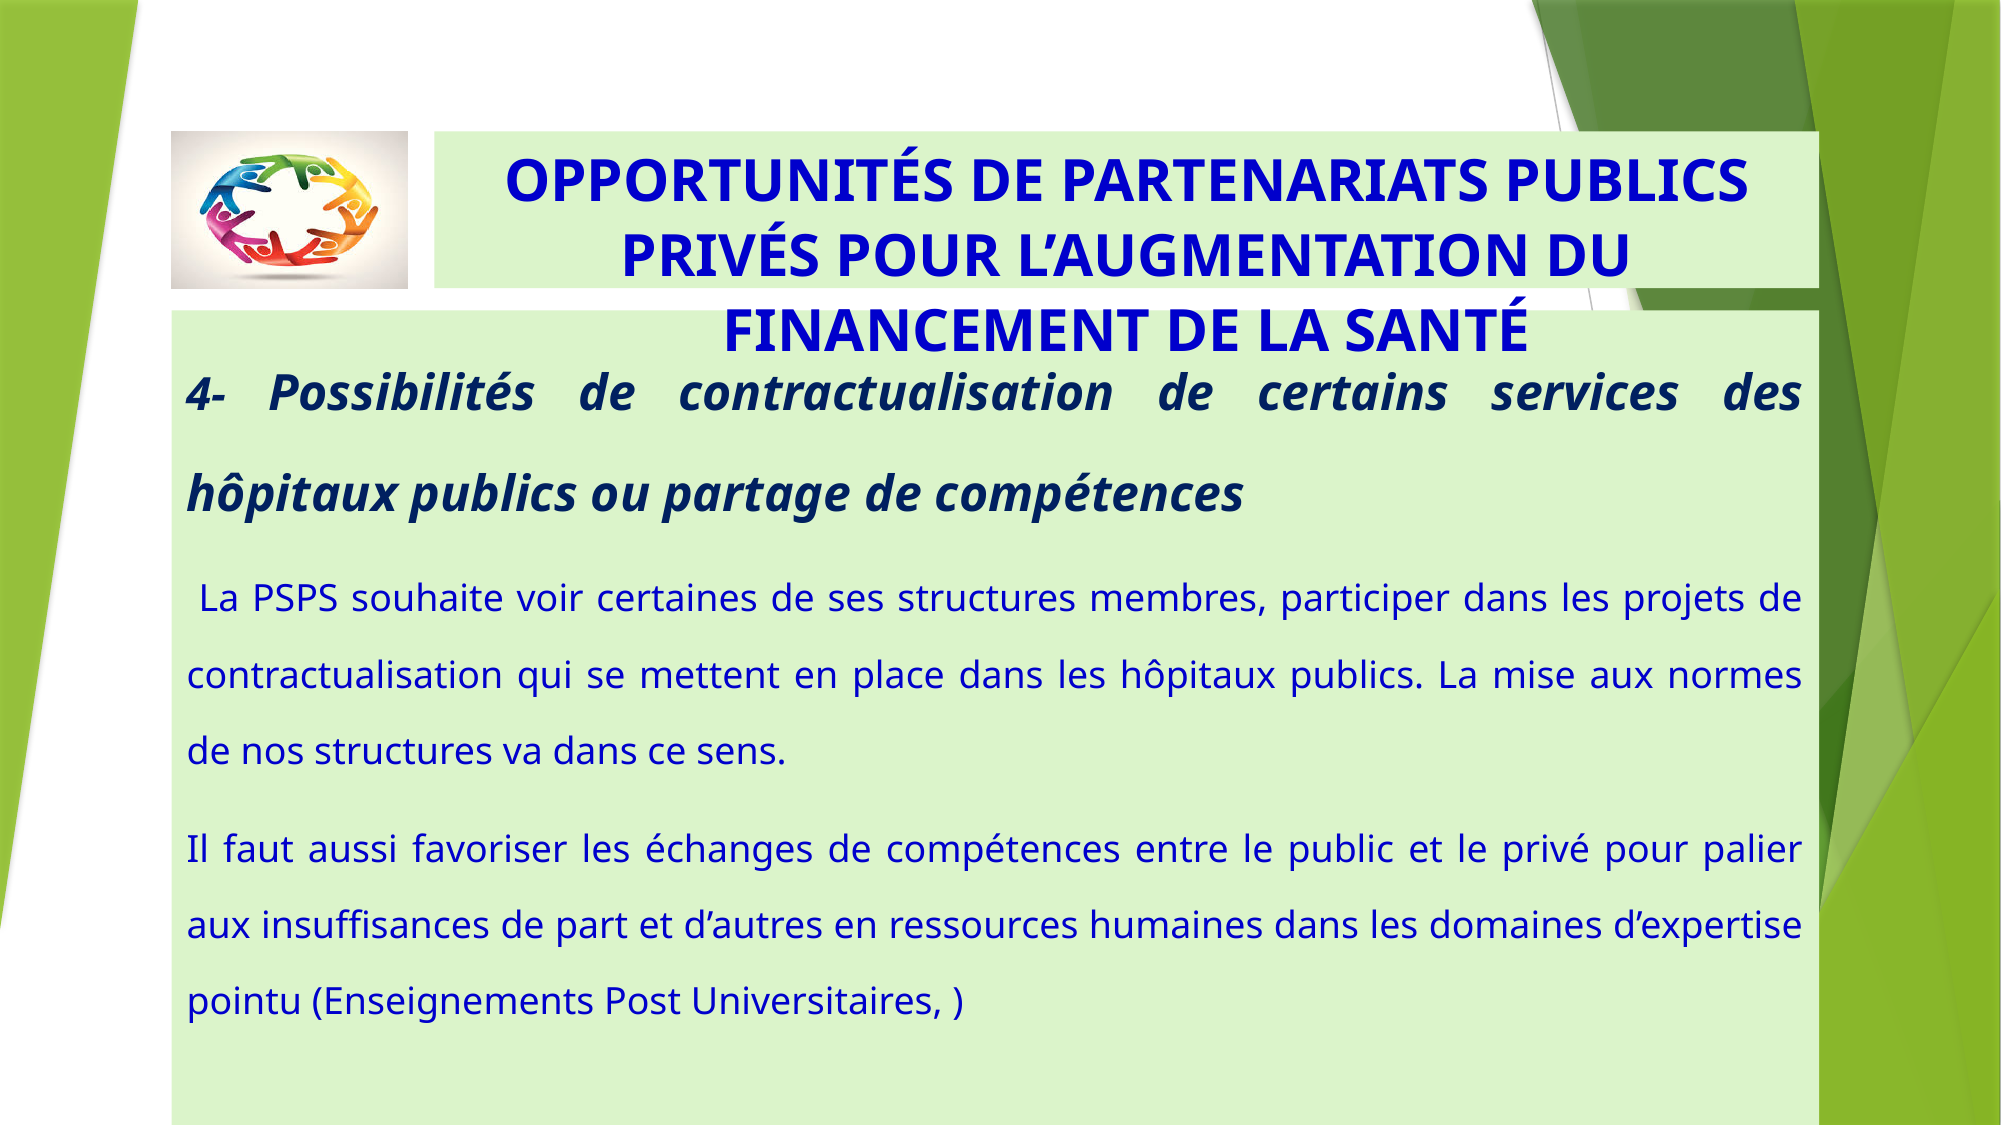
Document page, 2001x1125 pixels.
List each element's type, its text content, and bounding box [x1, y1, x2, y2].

picture [171, 130, 409, 289]
text_box Opportunités de partenariats publics privés pour l’augmentation du financement de la santé [434, 131, 1820, 289]
subtitle 4- Possibilités de contractualisation de certains services des hôpitaux publics ou partage de compétences La PSPS souhaite voir certaines de ses structures membres, participer dans les projets de contractualisation qui se mettent en place dans les hôpitaux publics. La mise aux normes de nos structures va dans ce sens. Il faut aussi favoriser les échanges de compétences entre le public et le privé pour palier aux insuffisances de part et d’autres en ressources humaines dans les domaines d’expertise pointu (Enseignements Post Universitaires, ) [171, 310, 1820, 1125]
